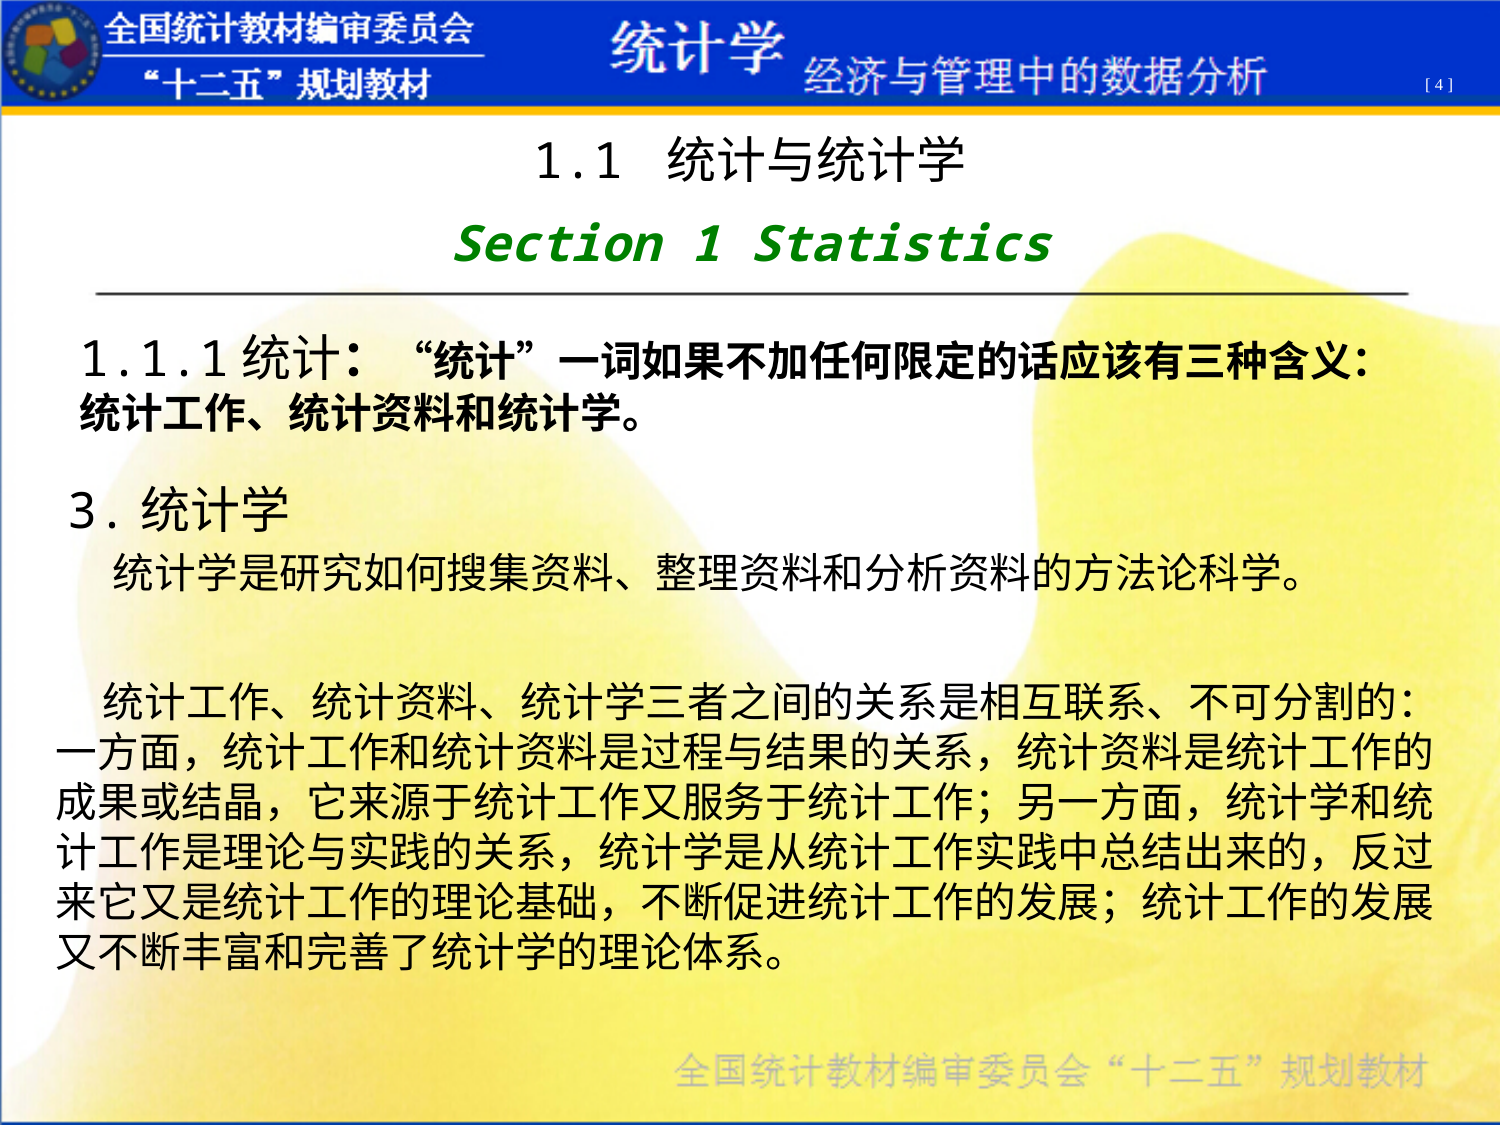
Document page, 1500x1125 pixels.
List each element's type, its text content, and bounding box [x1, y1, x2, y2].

text_box 3.统计学 统计学是研究如何搜集资料、整理资料和分析资料的方法论科学。 [53, 470, 1471, 606]
text_box 1.1.1统计：“统计”一词如果不加任何限定的话应该有三种含义：统计工作、统计资料和统计学。 [64, 319, 1447, 444]
text_box 1.1 统计与统计学 [64, 121, 1436, 196]
text_box Section 1 Statistics [64, 203, 1436, 279]
picture [0, 0, 1500, 1125]
text_box 统计工作、统计资料、统计学三者之间的关系是相互联系、不可分割的：一方面，统计工作和统计资料是过程与结果的关系，统计资料是统计工作的成果或结晶，它来源于统计工作又服务于统计工作；另一方面，统计学和统计工作是理论与实践的关系，统计学是从统计工作实践中总结出来的，反过来它又是统计工作的理论基础，不断促进统计工作的发展；统计工作的发展又不断丰富和完善了统计学的理论体系。 [41, 668, 1471, 984]
text_box [ 4 ] [1364, 66, 1468, 142]
